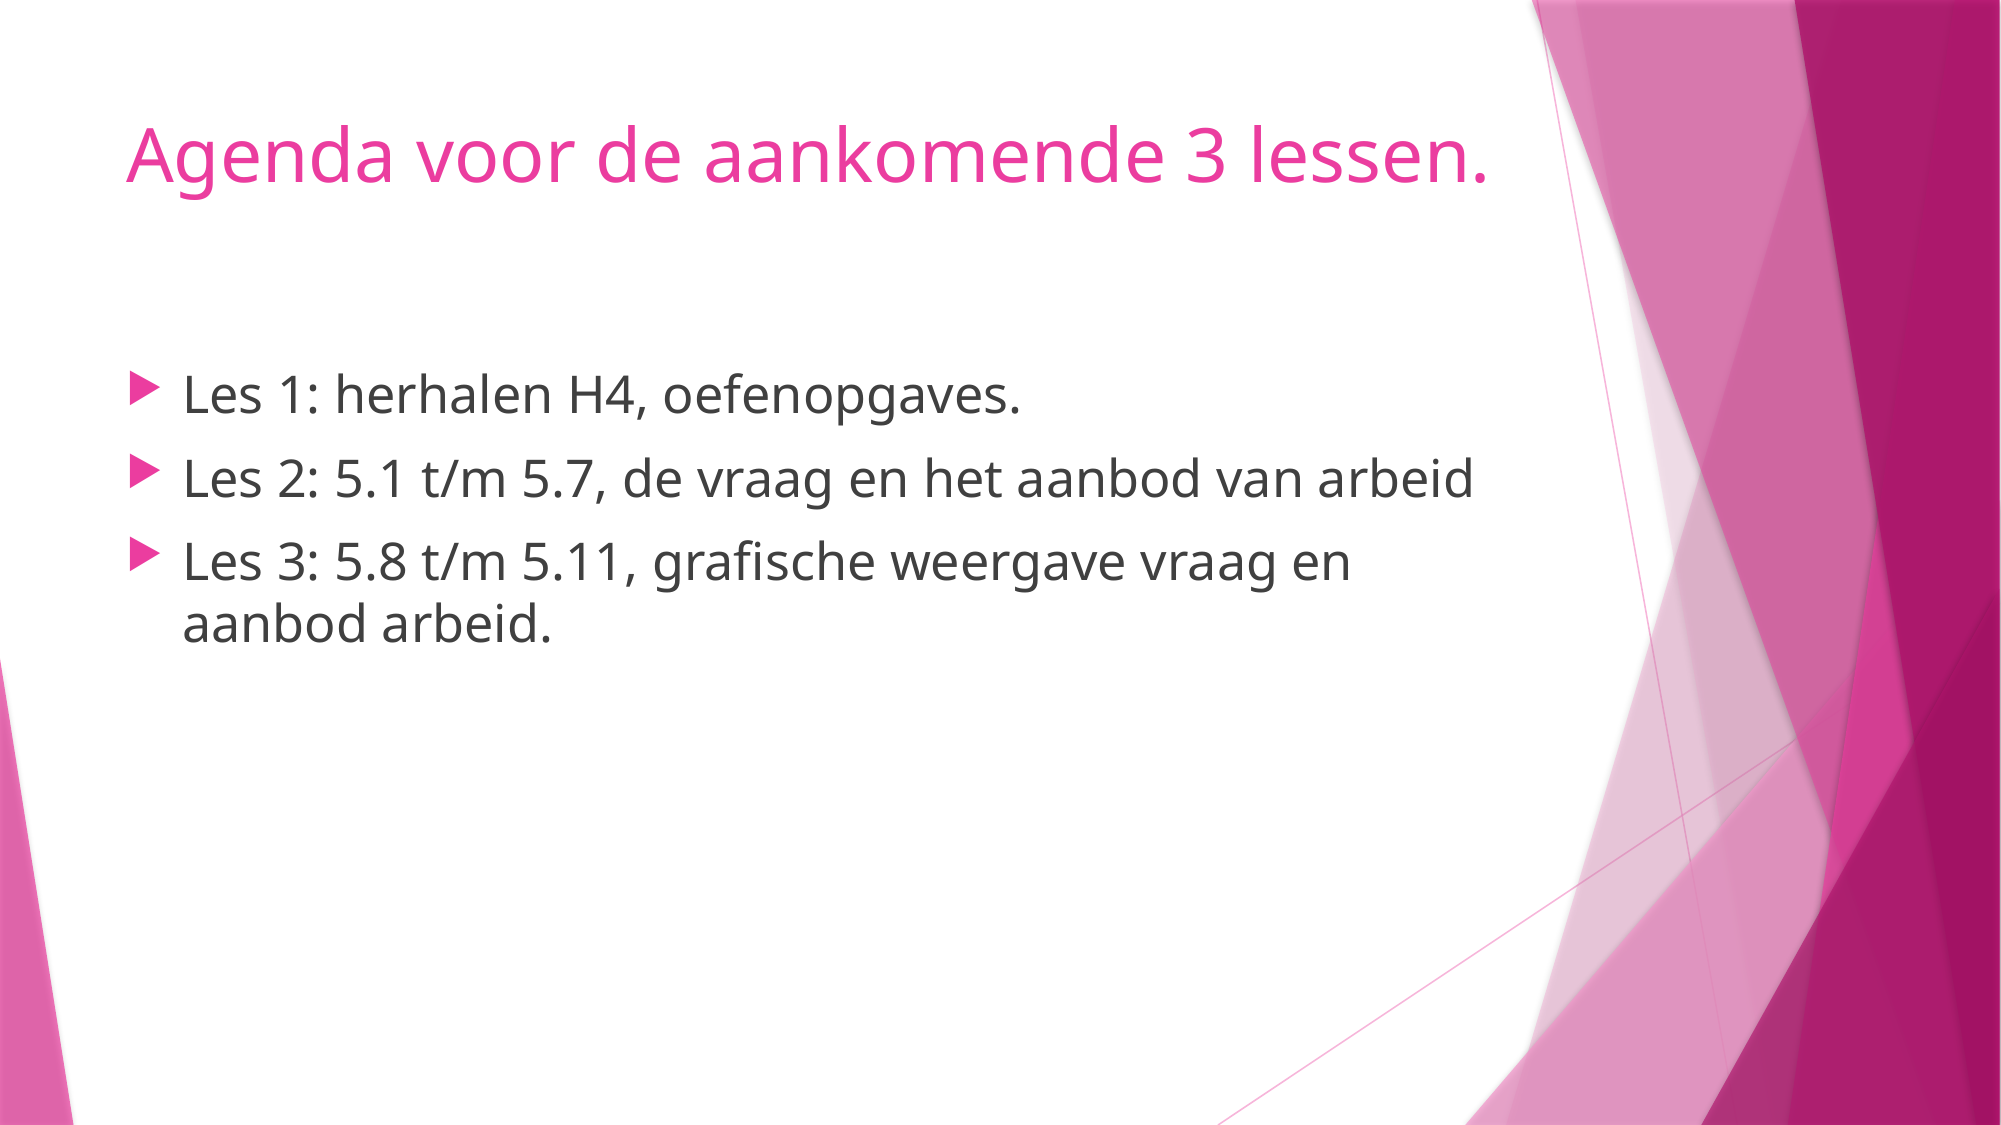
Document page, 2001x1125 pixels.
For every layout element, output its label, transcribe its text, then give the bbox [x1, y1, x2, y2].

list Les 1: herhalen H4, oefenopgaves. Les 2: 5.1 t/m 5.7, de vraag en het aanbod van arbeid Les 3: 5.8 t/m 5.11, grafische weergave vraag en aanbod arbeid. [111, 354, 1522, 992]
title Agenda voor de aankomende 3 lessen. [111, 99, 1522, 317]
